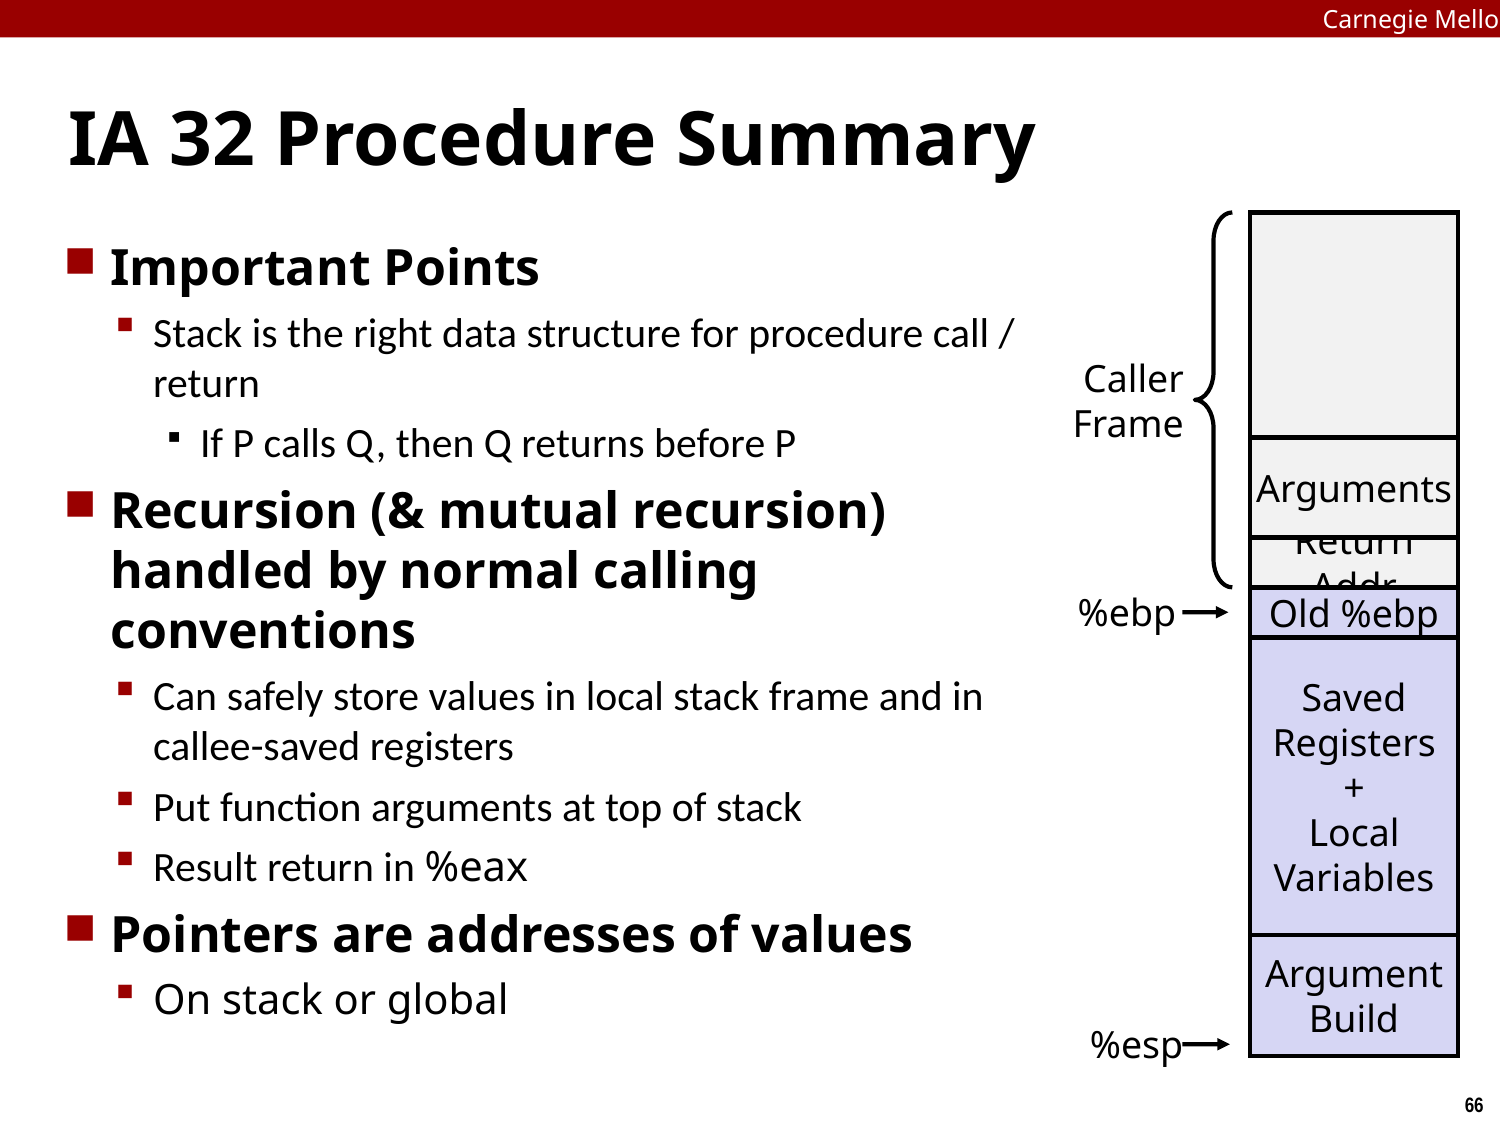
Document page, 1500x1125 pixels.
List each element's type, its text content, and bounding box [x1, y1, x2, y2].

text_box Caller Frame [1066, 348, 1191, 452]
text_box [1190, 1038, 1230, 1051]
text_box Arguments [1249, 437, 1459, 538]
text_box Return Addr [1249, 538, 1459, 587]
text_box %ebp [926, 582, 1183, 637]
text_box Old %ebp [1249, 587, 1459, 638]
text_box %esp [945, 1014, 1190, 1069]
text_box [0, 0, 1500, 38]
text_box Saved Registers + Local Variables [1249, 638, 1459, 934]
list Important Points Stack is the right data structure for procedure call / return If P calls Q, then Q returns before P Recursion (& mutual recursion) handled by normal calling conventions Can safely store values in local stack frame and in callee-saved registers Put function arguments at top of stack Result return in %eax Pointers are addresses of values On stack or global [62, 228, 1026, 1088]
title IA 32 Procedure Summary [62, 41, 1438, 230]
text_box Carnegie Mellon [1322, 3, 1500, 33]
text_box [1249, 212, 1459, 437]
text_box Argument Build [1249, 934, 1459, 1056]
text_box [1183, 606, 1229, 619]
text_box [1194, 212, 1233, 588]
